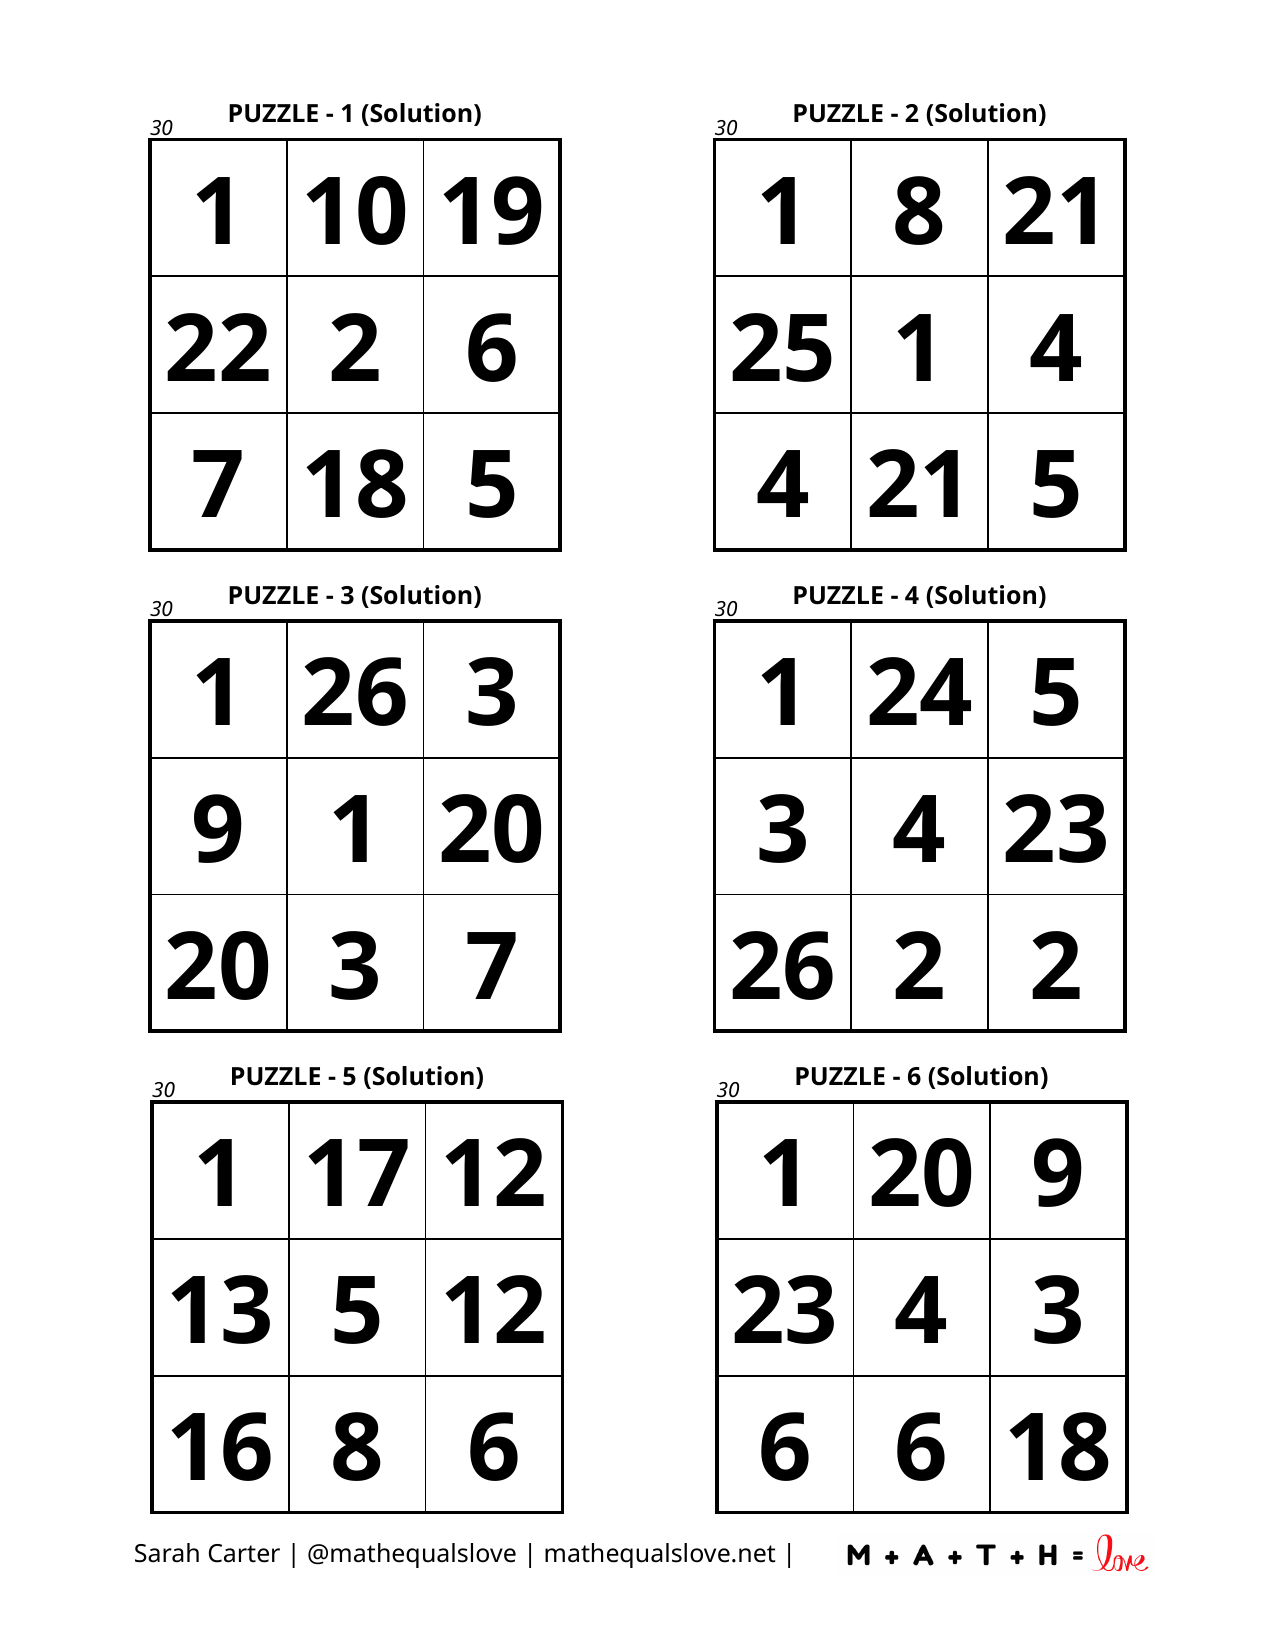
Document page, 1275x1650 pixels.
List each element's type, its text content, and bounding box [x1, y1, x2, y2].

text_box Sarah Carter | @mathequalslove | mathequalslove.net | [119, 1529, 1199, 1575]
table_cell 6 [426, 1377, 561, 1511]
table_header 3 [424, 623, 558, 757]
table_cell 5 [989, 414, 1123, 548]
table_cell 2 [989, 895, 1123, 1029]
table_header 17 [290, 1104, 425, 1238]
table_header 5 [989, 623, 1123, 757]
table_cell 3 [991, 1240, 1125, 1375]
table_cell 20 [424, 759, 558, 894]
table_cell 16 [154, 1377, 288, 1511]
table_cell 26 [716, 895, 850, 1029]
text_box PUZZLE - 2 (Solution) [714, 97, 1125, 128]
table_header 1 [152, 141, 286, 275]
table_header 1 [719, 1104, 853, 1238]
table_cell 22 [152, 277, 286, 412]
text_box 30 [149, 595, 359, 621]
table_cell 8 [290, 1377, 425, 1511]
table_cell 5 [424, 414, 558, 548]
table_cell 20 [152, 895, 286, 1029]
table_cell 1 [852, 277, 987, 412]
table_header 9 [991, 1104, 1125, 1238]
table_header 1 [716, 141, 850, 275]
table_cell 25 [716, 277, 850, 412]
text_box PUZZLE - 6 (Solution) [716, 1060, 1128, 1091]
table_header 24 [852, 623, 987, 757]
table_cell 23 [719, 1240, 853, 1375]
text_box 30 [149, 114, 359, 140]
table_cell 23 [989, 759, 1123, 894]
table_header 20 [854, 1104, 989, 1238]
picture [835, 1532, 1157, 1576]
table_cell 5 [290, 1240, 425, 1375]
table_header 21 [989, 141, 1123, 275]
text_box 30 [714, 114, 923, 140]
text_box 30 [714, 595, 923, 621]
table_cell 1 [288, 759, 423, 894]
table_cell 9 [152, 759, 286, 894]
text_box PUZZLE - 5 (Solution) [152, 1060, 563, 1091]
table_cell 18 [991, 1377, 1125, 1511]
table_header 1 [716, 623, 850, 757]
table_cell 7 [424, 895, 558, 1029]
table_cell 6 [424, 277, 558, 412]
text_box PUZZLE - 4 (Solution) [714, 579, 1125, 610]
table_cell 4 [716, 414, 850, 548]
text_box 30 [716, 1077, 925, 1103]
table_header 1 [154, 1104, 288, 1238]
text_box 30 [152, 1077, 361, 1103]
table_header 10 [288, 141, 423, 275]
table_header 26 [288, 623, 423, 757]
table_cell 4 [852, 759, 987, 894]
table_cell 21 [852, 414, 987, 548]
table_cell 3 [716, 759, 850, 894]
table_cell 6 [719, 1377, 853, 1511]
table_header 8 [852, 141, 987, 275]
table_cell 12 [426, 1240, 561, 1375]
table_header 1 [152, 623, 286, 757]
table_cell 2 [852, 895, 987, 1029]
table_header 19 [424, 141, 558, 275]
table_cell 13 [154, 1240, 288, 1375]
text_box PUZZLE - 3 (Solution) [149, 579, 561, 610]
table_cell 18 [288, 414, 423, 548]
text_box PUZZLE - 1 (Solution) [149, 97, 561, 128]
table_cell 7 [152, 414, 286, 548]
table_cell 4 [989, 277, 1123, 412]
table_cell 3 [288, 895, 423, 1029]
table_cell 6 [854, 1377, 989, 1511]
table_cell 4 [854, 1240, 989, 1375]
table_cell 2 [288, 277, 423, 412]
table_header 12 [426, 1104, 561, 1238]
